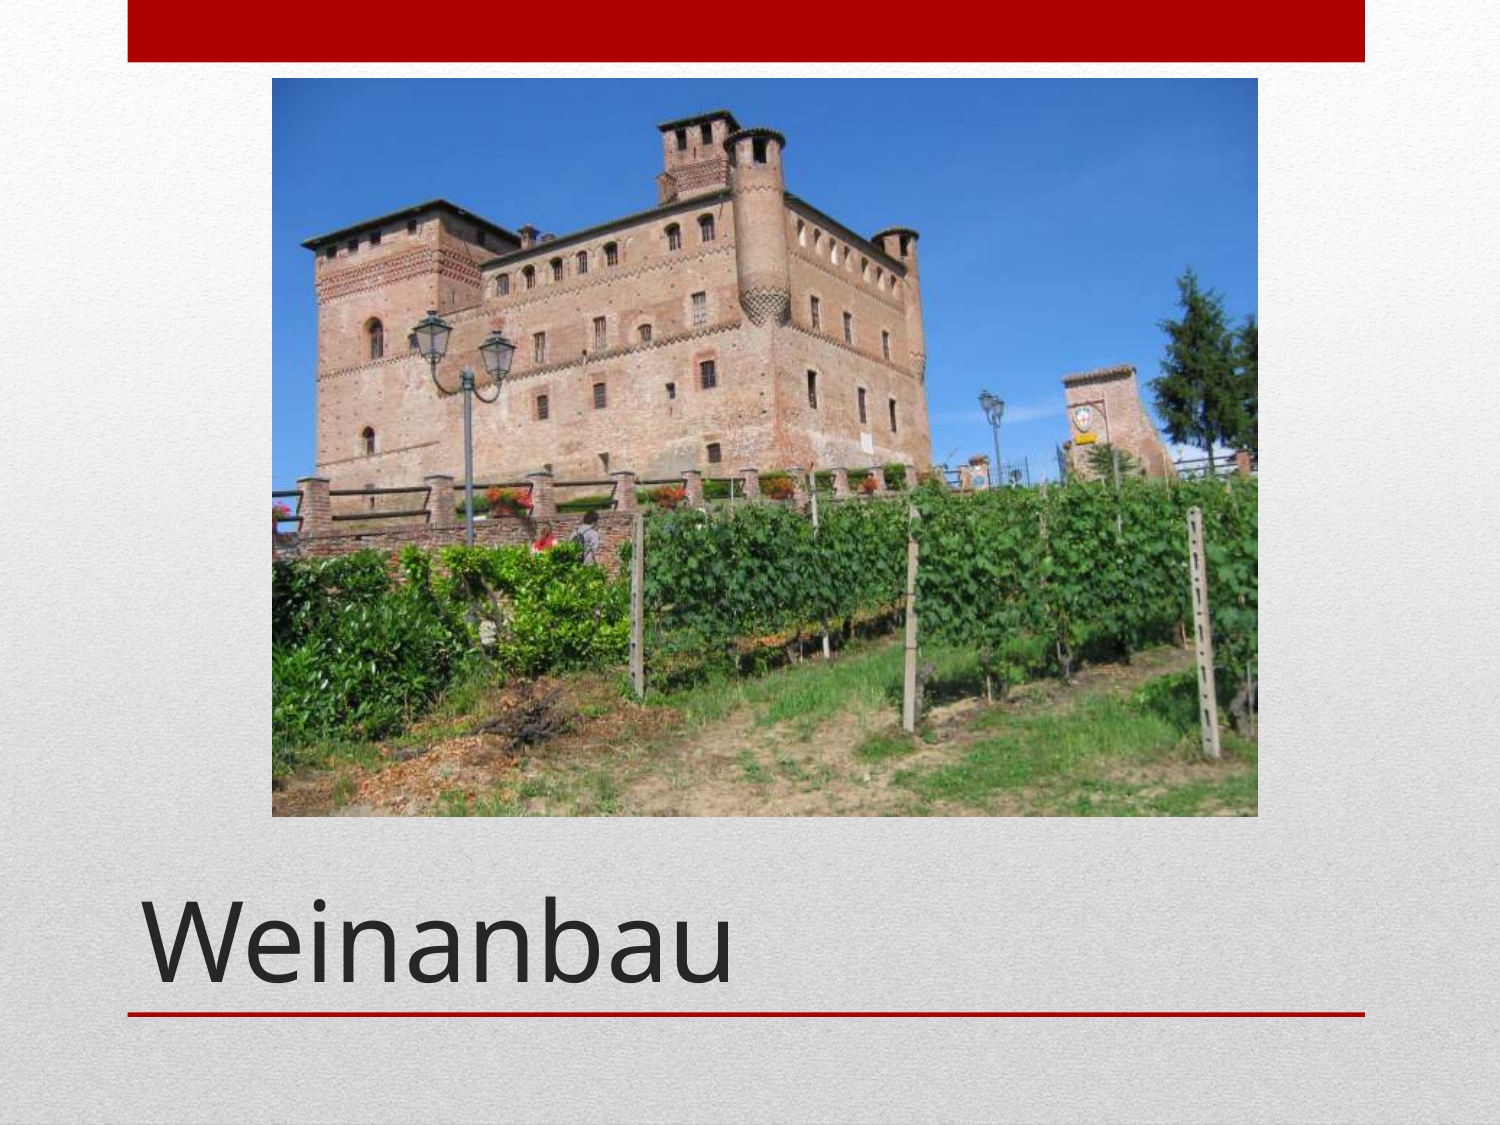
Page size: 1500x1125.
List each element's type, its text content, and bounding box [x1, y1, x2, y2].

title Weinanbau [125, 750, 1238, 1013]
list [271, 77, 1259, 818]
